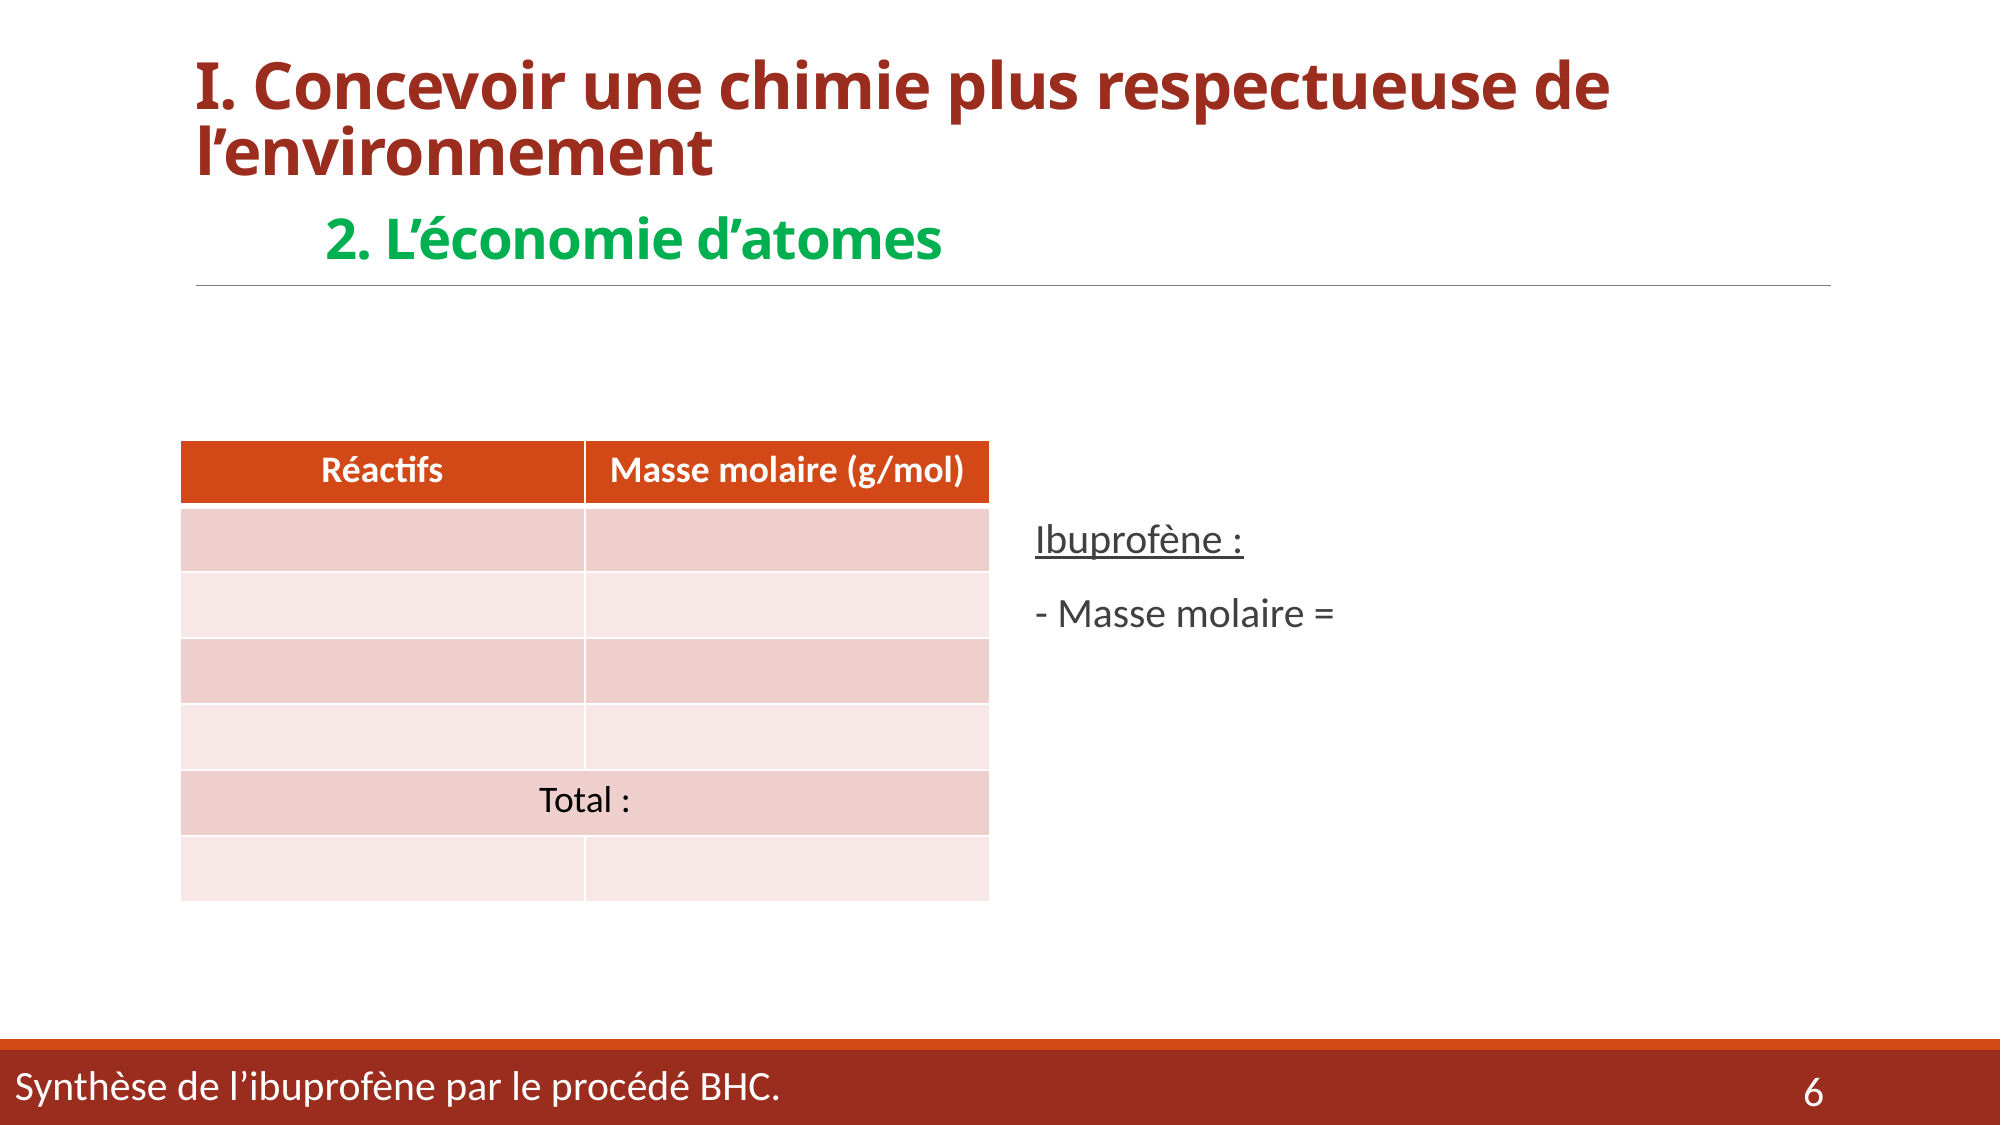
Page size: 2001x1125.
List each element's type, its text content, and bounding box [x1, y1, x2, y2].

title I. Concevoir une chimie plus respectueuse de l’environnement 2. L’économie d’atomes [180, 47, 1830, 285]
text_box Synthèse de l’ibuprofène par le procédé BHC. [0, 1056, 2000, 1125]
